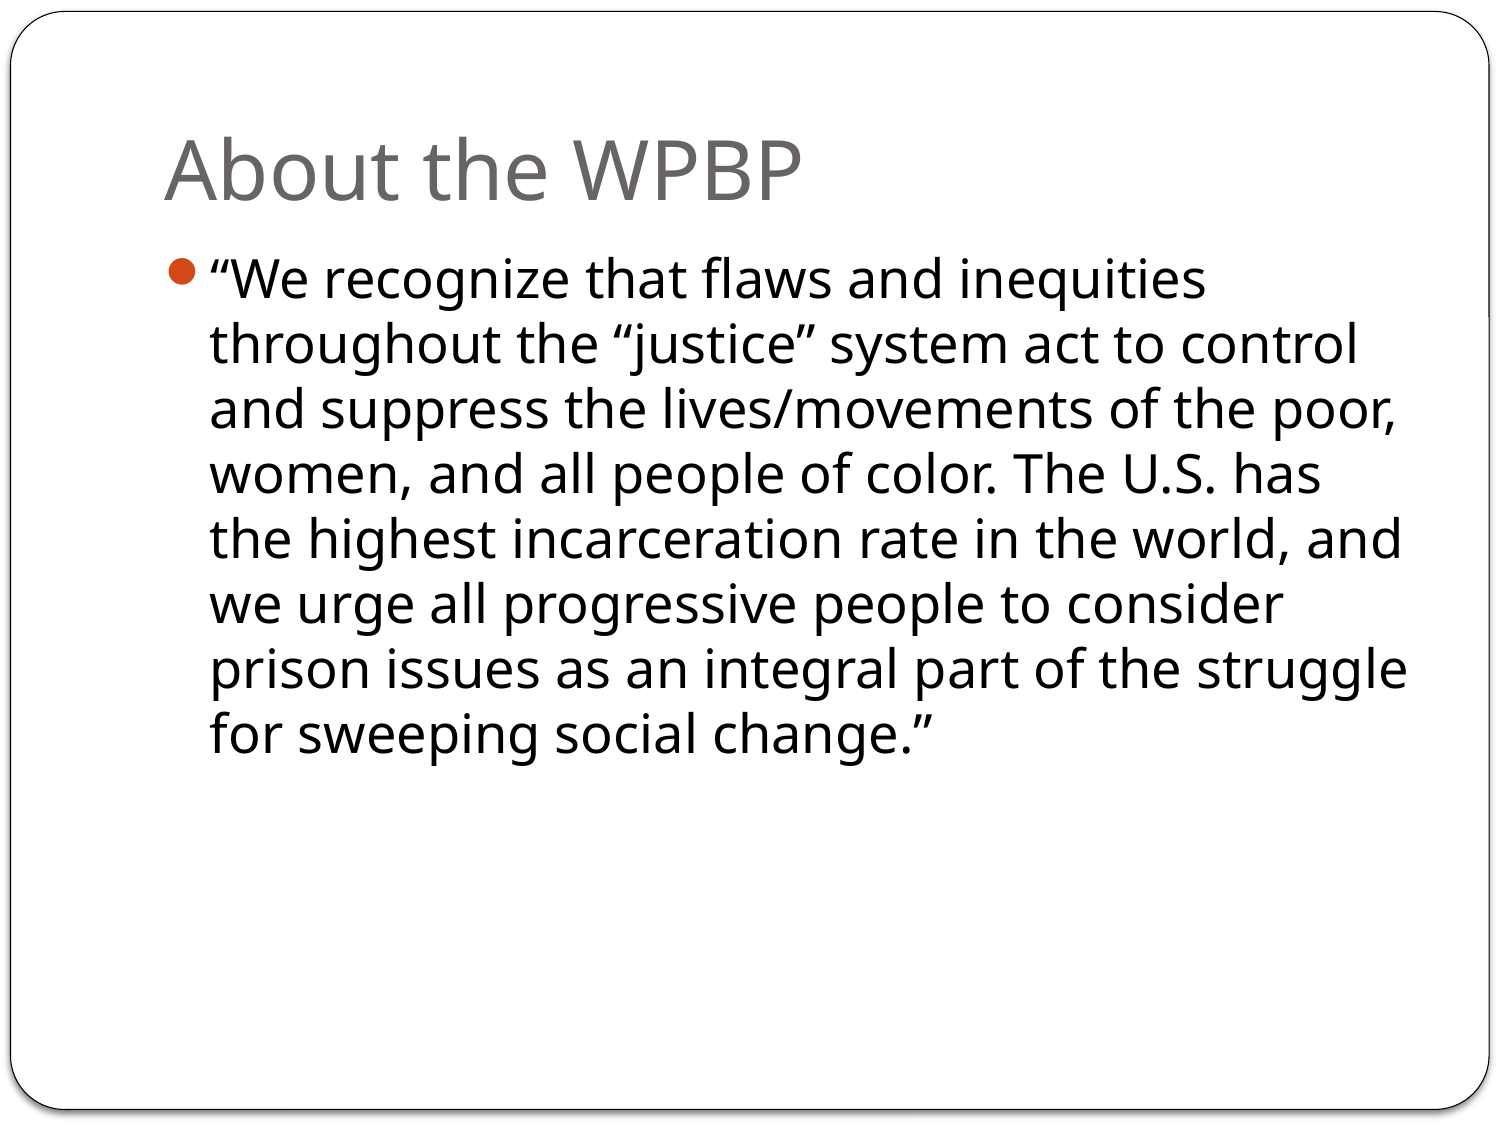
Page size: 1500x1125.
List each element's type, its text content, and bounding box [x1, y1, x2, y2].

title About the WPBP [150, 45, 1425, 233]
list “We recognize that flaws and inequities throughout the “justice” system act to control and suppress the lives/movements of the poor, women, and all people of color. The U.S. has the highest incarceration rate in the world, and we urge all progressive people to consider prison issues as an integral part of the struggle for sweeping social change.” [150, 237, 1425, 988]
